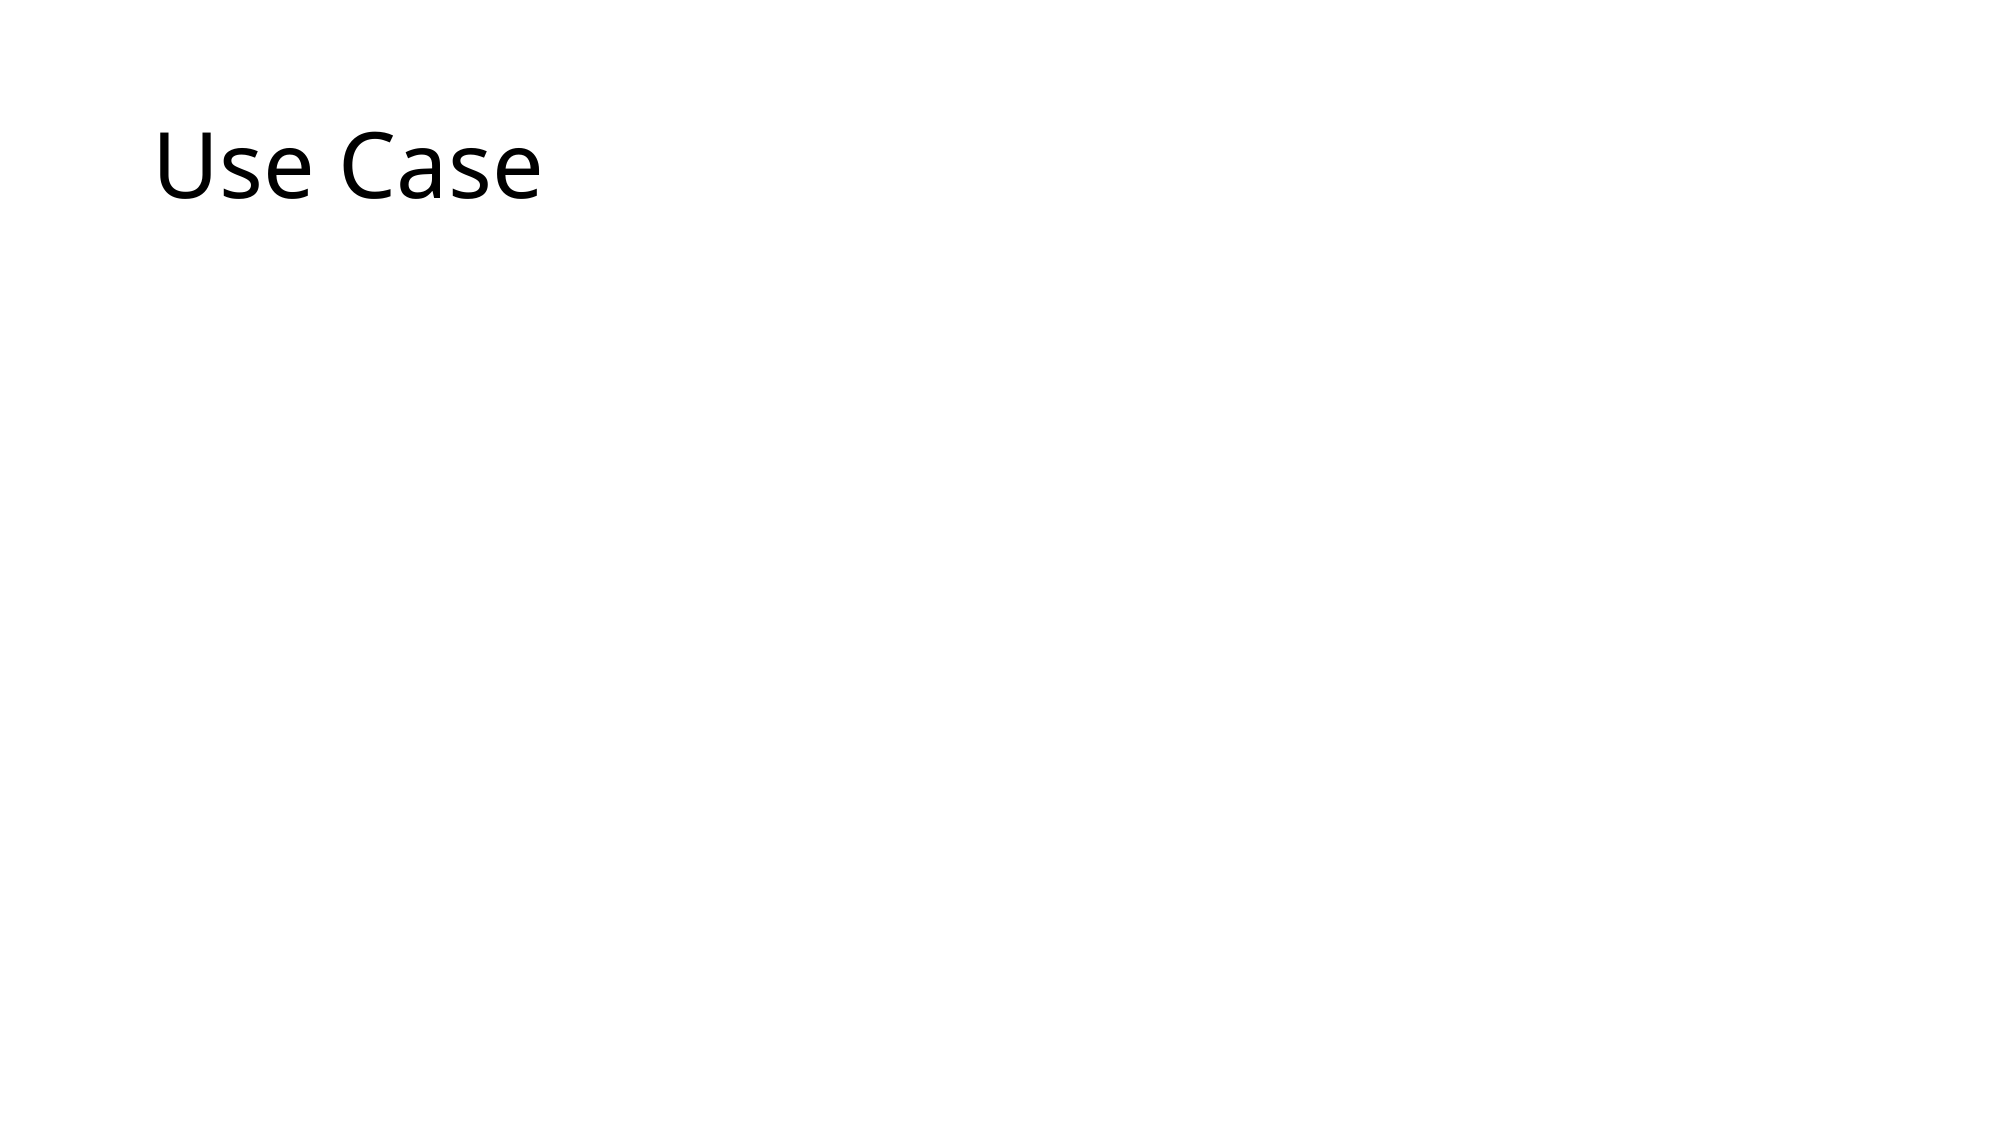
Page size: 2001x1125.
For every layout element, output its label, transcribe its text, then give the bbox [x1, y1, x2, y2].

title Use Case [137, 59, 1863, 278]
